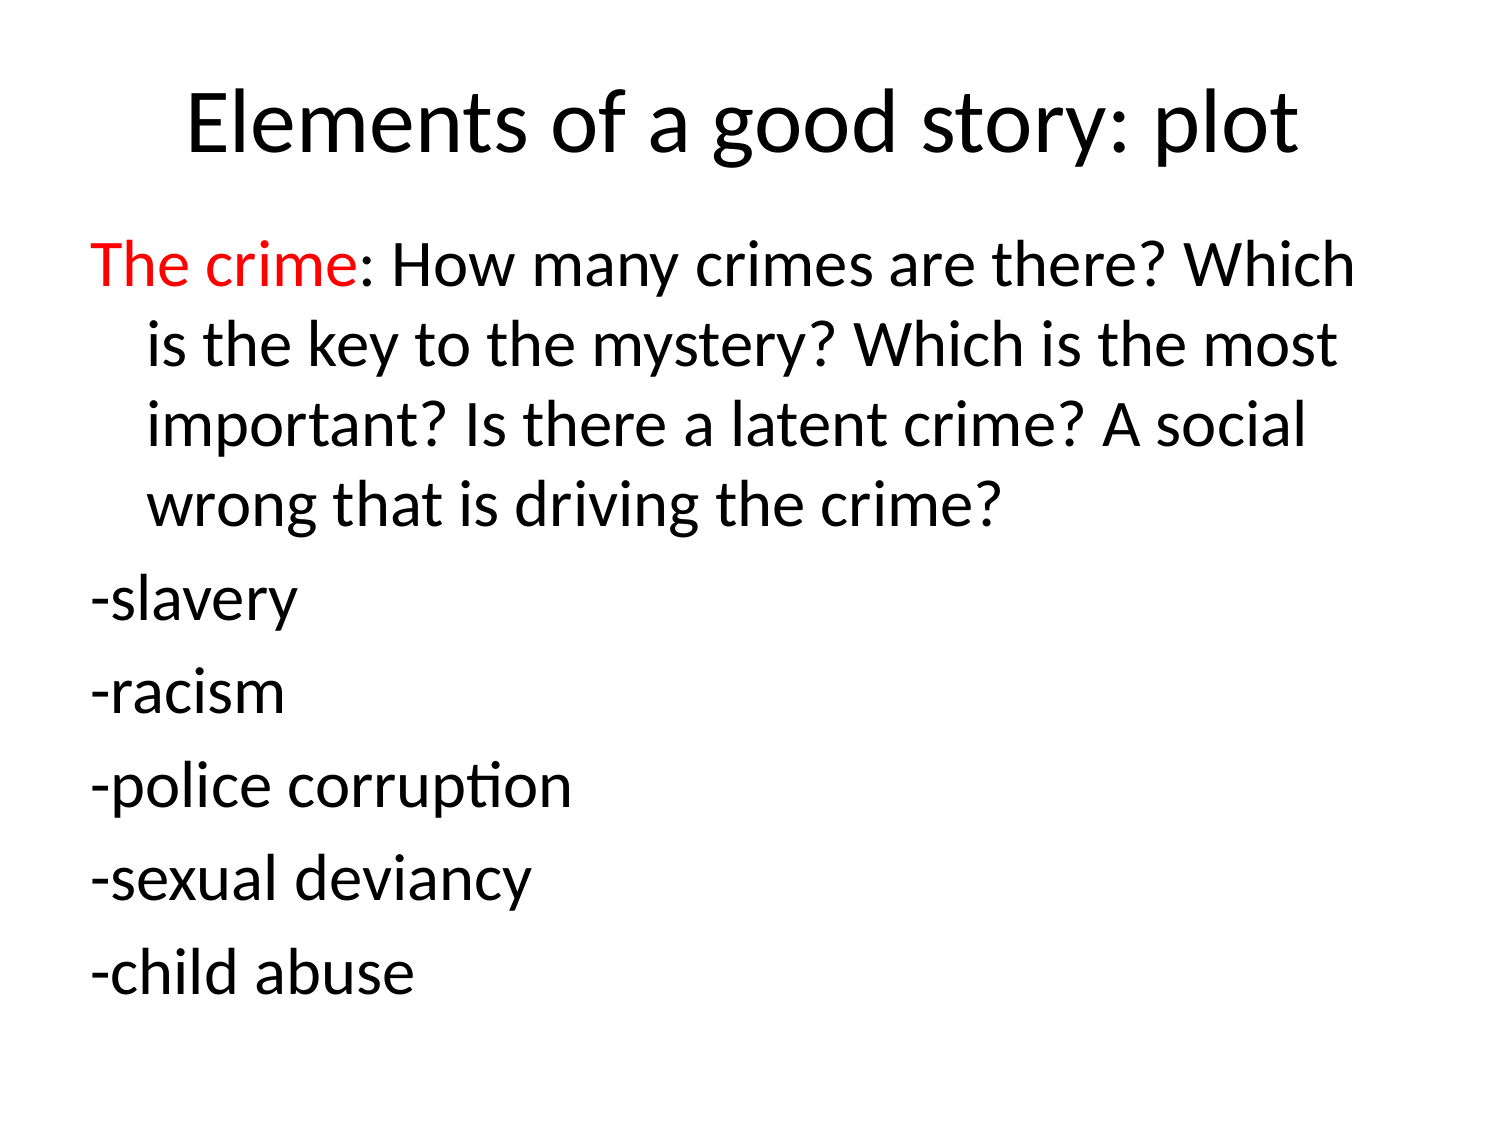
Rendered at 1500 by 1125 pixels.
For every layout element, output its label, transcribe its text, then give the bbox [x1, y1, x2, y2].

title Elements of a good story: plot [75, 45, 1413, 188]
list The crime: How many crimes are there? Which is the key to the mystery? Which is the most important? Is there a latent crime? A social wrong that is driving the crime? -slavery -racism -police corruption -sexual deviancy -child abuse [75, 212, 1425, 1075]
